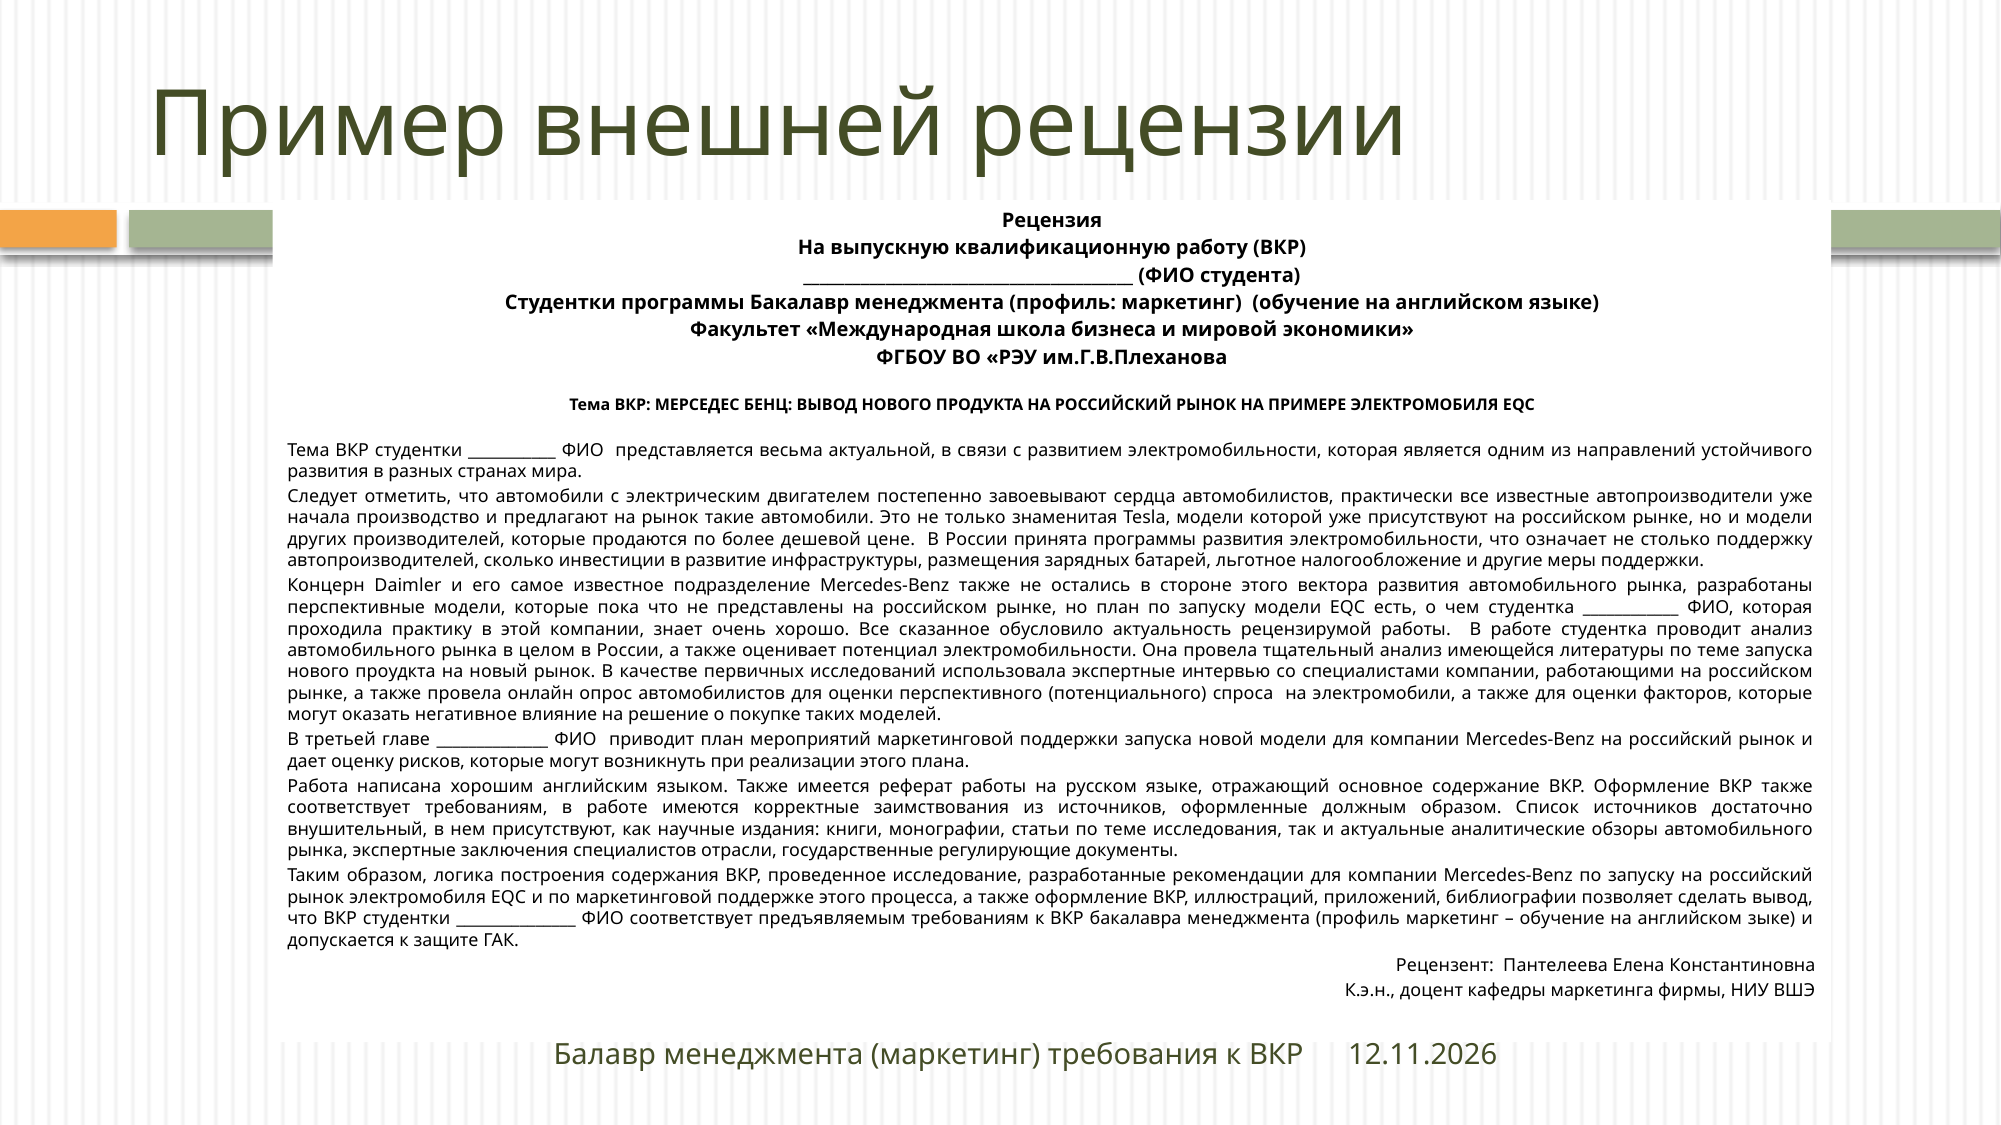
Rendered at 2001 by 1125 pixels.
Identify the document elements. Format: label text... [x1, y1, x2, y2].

list Рецензия На выпускную квалификационную работу (ВКР) ________________________________________ (ФИО студента) Студентки программы Бакалавр менеджмента (профиль: маркетинг) (обучение на английском языке) Факультет «Международная школа бизнеса и мировой экономики» ФГБОУ ВО «РЭУ им.Г.В.Плеханова Тема ВКР: МЕРСЕДЕС БЕНЦ: ВЫВОД НОВОГО ПРОДУКТА НА РОССИЙСКИЙ РЫНОК НА ПРИМЕРЕ ЭЛЕКТРОМОБИЛЯ EQC Тема ВКР студентки ___________ ФИО представляется весьма актуальной, в связи с развитием электромобильности, которая является одним из направлений устойчивого развития в разных странах мира. Следует отметить, что автомобили с электрическим двигателем постепенно завоевывают сердца автомобилистов, практически все известные автопроизводители уже начала производство и предлагают на рынок такие автомобили. Это не только знаменитая Tesla, модели которой уже присутствуют на российском рынке, но и модели других производителей, которые продаются по более дешевой цене. В России принята программы развития электромобильности, что означает не столько поддержку автопроизводителей, сколько инвестиции в развитие инфраструктуры, размещения зарядных батарей, льготное налогообложение и другие меры поддержки. Концерн Daimler и его самое известное подразделение Mercedes-Benz также не остались в стороне этого вектора развития автомобильного рынка, разработаны перспективные модели, которые пока что не представлены на российском рынке, но план по запуску модели EQC есть, о чем студентка ____________ ФИО, которая проходила практику в этой компании, знает очень хорошо. Все сказанное обусловило актуальность рецензирумой работы. В работе студентка проводит анализ автомобильного рынка в целом в России, а также оценивает потенциал электромобильности. Она провела тщательный анализ имеющейся литературы по теме запуска нового проудкта на новый рынок. В качестве первичных исследований использовала экспертные интервью со специалистами компании, работающими на российском рынке, а также провела онлайн опрос автомобилистов для оценки перспективного (потенциального) спроса на электромобили, а также для оценки факторов, которые могут оказать негативное влияние на решение о покупке таких моделей. В третьей главе ______________ ФИО приводит план мероприятий маркетинговой поддержки запуска новой модели для компании Mercedes-Benz на российский рынок и дает оценку рисков, которые могут возникнуть при реализации этого плана. Работа написана хорошим английским языком. Также имеется реферат работы на русском языке, отражающий основное содержание ВКР. Оформление ВКР также соответствует требованиям, в работе имеются корректные заимствования из источников, оформленные должным образом. Список источников достаточно внушительный, в нем присутствуют, как научные издания: книги, монографии, статьи по теме исследования, так и актуальные аналитические обзоры автомобильного рынка, экспертные заключения специалистов отрасли, государственные регулирующие документы. Таким образом, логика построения содержания ВКР, проведенное исследование, разработанные рекомендации для компании Mercedes-Benz по запуску на российский рынок электромобиля EQC и по маркетинговой поддержке этого процесса, а также оформление ВКР, иллюстраций, приложений, библиографии позволяет сделать вывод, что ВКР студентки _______________ ФИО соответствует предъявляемым требованиям к ВКР бакалавра менеджмента (профиль маркетинг – обучение на английском зыке) и допускается к защите ГАК. Рецензент: Пантелеева Елена Константиновна К.э.н., доцент кафедры маркетинга фирмы, НИУ ВШЭ [272, 200, 1832, 1043]
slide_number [1333, 1025, 1917, 1085]
title Пример внешней рецензии [133, 37, 1918, 200]
footer Балавр менеджмента (маркетинг) требования к ВКР [133, 1024, 1319, 1085]
